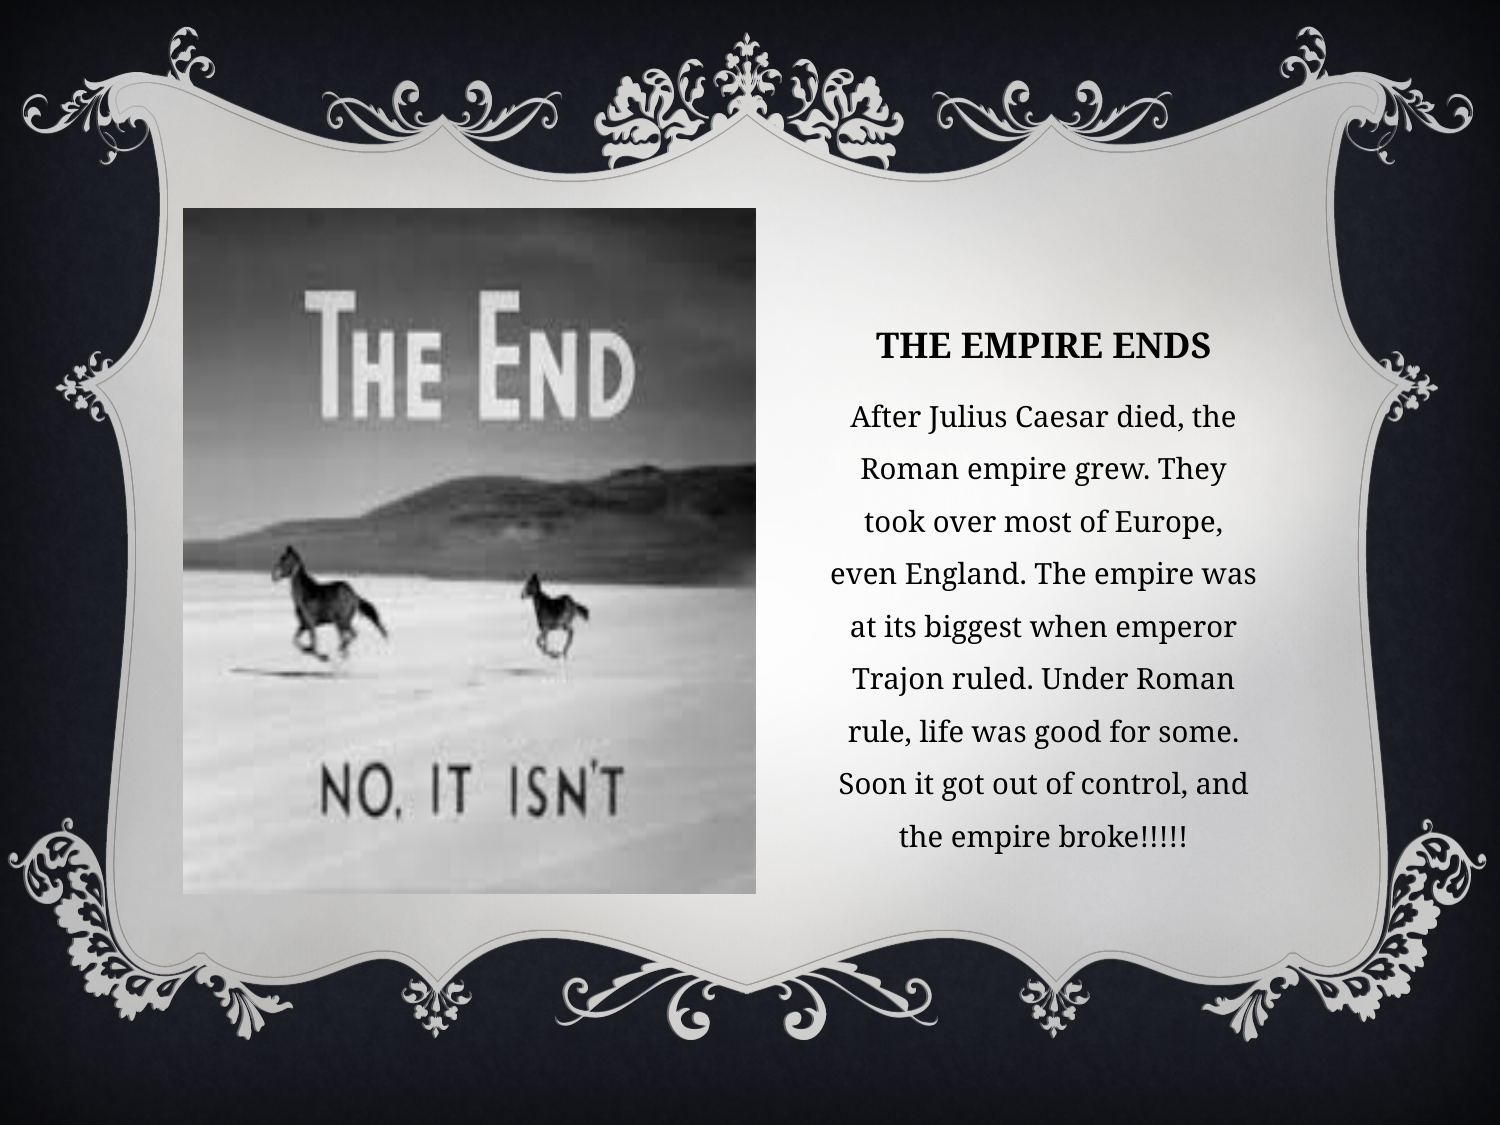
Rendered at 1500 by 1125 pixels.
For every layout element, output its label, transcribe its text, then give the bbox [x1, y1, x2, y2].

title The empire ends [812, 275, 1275, 373]
list After Julius Caesar died, the Roman empire grew. They took over most of Europe, even England. The empire was at its biggest when emperor Trajon ruled. Under Roman rule, life was good for some. Soon it got out of control, and the empire broke!!!!! [812, 373, 1275, 850]
picture [0, 0, 1500, 1125]
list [182, 207, 756, 894]
